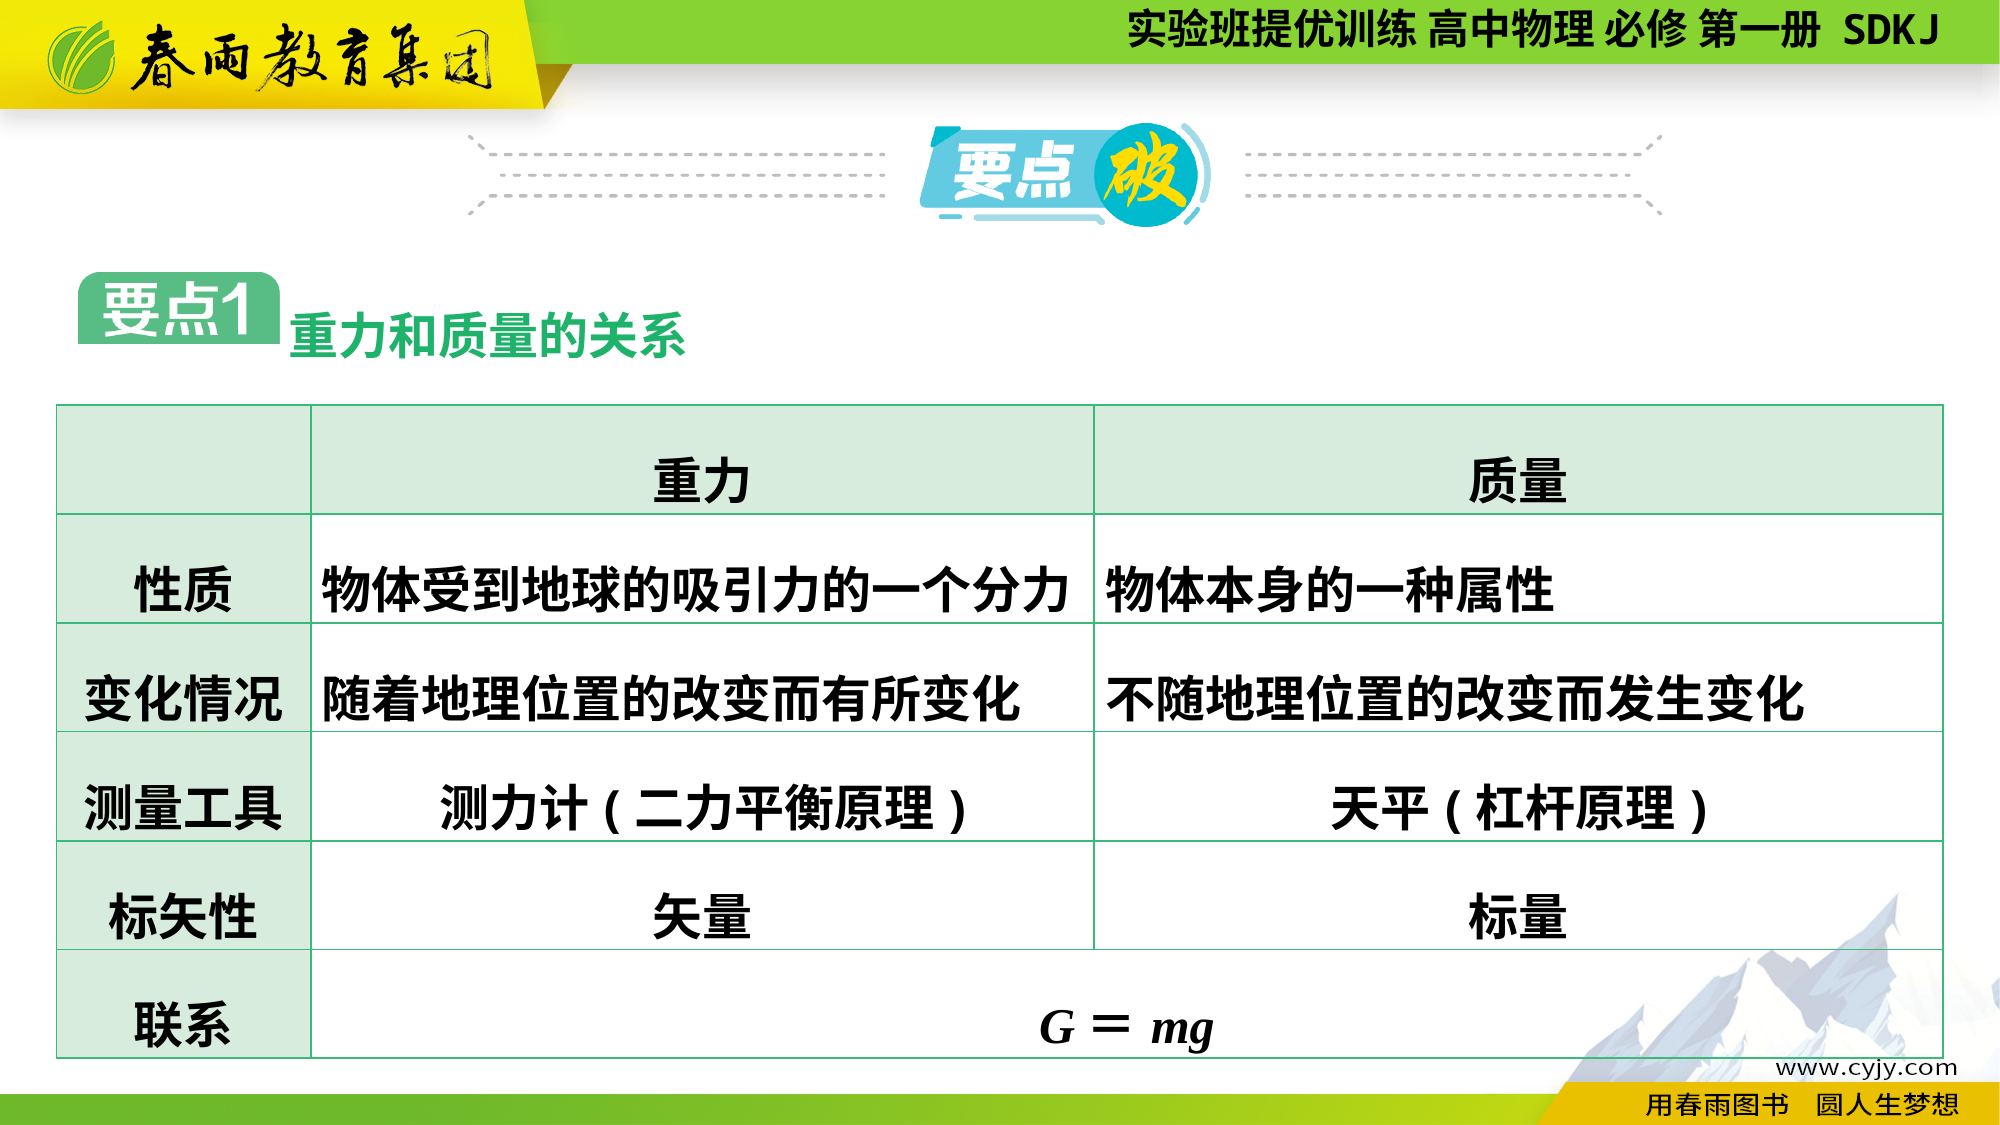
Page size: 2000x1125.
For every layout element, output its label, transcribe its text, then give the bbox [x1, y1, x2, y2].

table_cell 物体受到地球的吸引力的一个分力 [312, 515, 1093, 622]
table_cell 标量 [1095, 842, 1942, 949]
table_cell G＝mg [312, 950, 1942, 1057]
table_cell 性质 [57, 515, 310, 622]
table_cell 变化情况 [57, 624, 310, 731]
table_cell 天平(杠杆原理) [1095, 732, 1942, 840]
table_cell 不随地理位置的改变而发生变化 [1095, 624, 1942, 731]
table_cell 测量工具 [57, 732, 310, 840]
table_cell 联系 [57, 950, 310, 1057]
table_header 重力 [312, 406, 1093, 513]
table_cell 随着地理位置的改变而有所变化 [312, 624, 1093, 731]
table_cell 标矢性 [57, 842, 310, 949]
picture [0, 0, 2000, 1125]
table_cell 矢量 [312, 842, 1093, 949]
list 重力和质量的关系 [59, 267, 1944, 374]
table_cell 物体本身的一种属性 [1095, 515, 1942, 622]
table_header 质量 [1095, 406, 1942, 513]
table_cell 测力计(二力平衡原理) [312, 732, 1093, 840]
table_header [57, 406, 310, 513]
